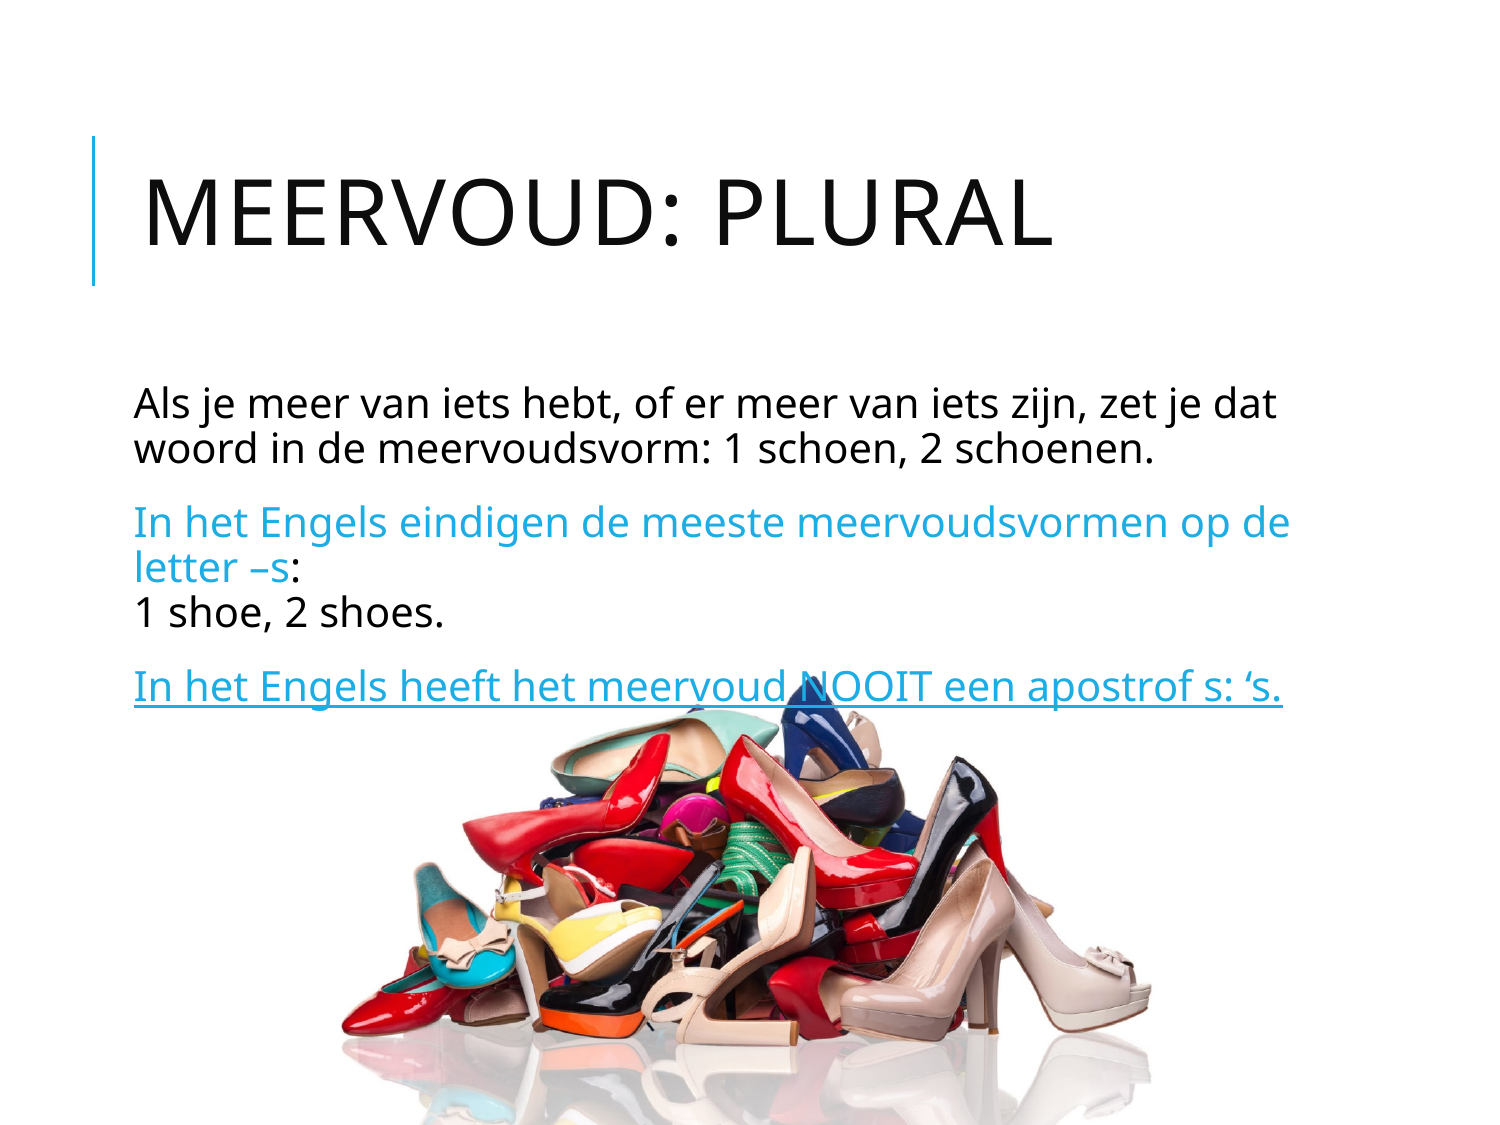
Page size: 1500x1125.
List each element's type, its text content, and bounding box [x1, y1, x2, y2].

picture [324, 644, 1162, 1125]
list Als je meer van iets hebt, of er meer van iets zijn, zet je dat woord in de meervoudsvorm: 1 schoen, 2 schoenen. In het Engels eindigen de meeste meervoudsvormen op de letter –s: 1 shoe, 2 shoes. In het Engels heeft het meervoud NOOIT een apostrof s: ‘s. [126, 375, 1322, 1035]
title Meervoud: plural [126, 96, 1322, 342]
